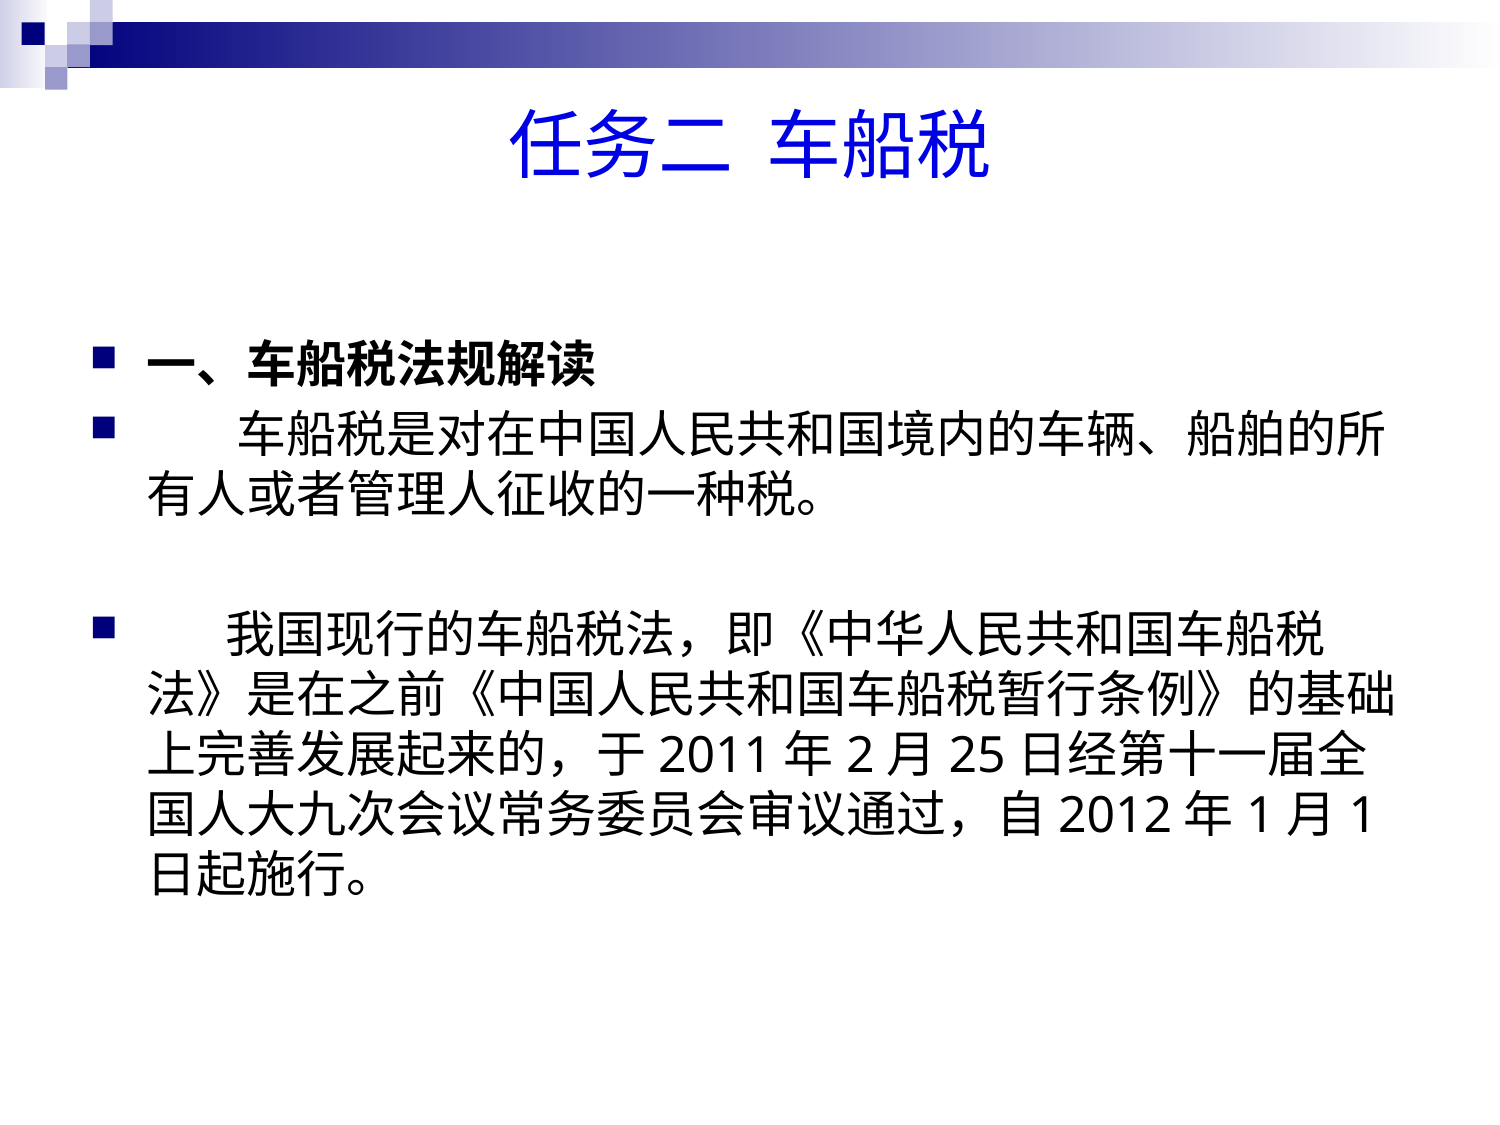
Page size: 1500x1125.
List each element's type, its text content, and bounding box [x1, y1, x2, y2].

title 任务二 车船税 [74, 74, 1426, 301]
list 一、车船税法规解读 车船税是对在中国人民共和国境内的车辆、船舶的所有人或者管理人征收的一种税。 我国现行的车船税法，即《中华人民共和国车船税法》是在之前《中国人民共和国车船税暂行条例》的基础上完善发展起来的，于2011年2月25日经第十一届全国人大九次会议常务委员会审议通过，自2012年1月1日起施行。 [74, 324, 1426, 963]
